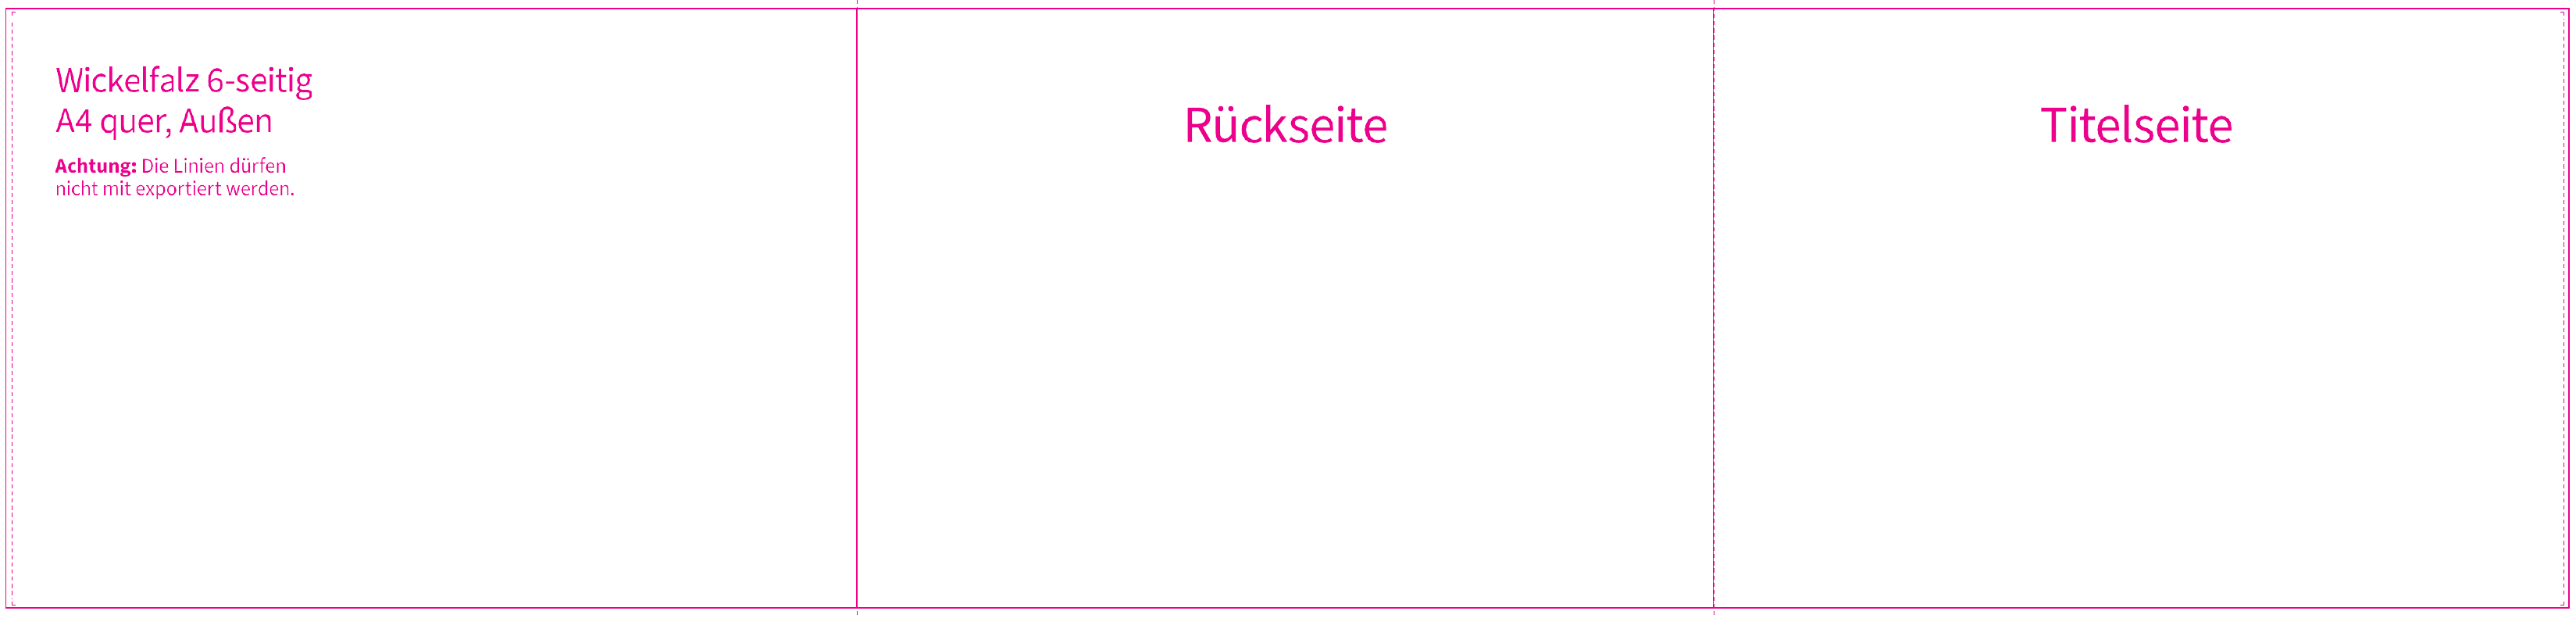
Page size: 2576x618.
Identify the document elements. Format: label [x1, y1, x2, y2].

text_box [56, 68, 82, 92]
text_box [55, 157, 294, 199]
text_box [1241, 116, 1261, 143]
text_box [179, 106, 271, 133]
text_box [1187, 107, 1211, 142]
text_box [1265, 104, 1386, 143]
text_box [55, 109, 91, 132]
table_header [858, 9, 1713, 607]
table_header [1714, 9, 2568, 607]
text_box [208, 68, 223, 92]
text_box [1215, 116, 1236, 143]
text_box [85, 66, 199, 92]
text_box [101, 114, 171, 140]
table_header [6, 9, 856, 607]
text_box [1228, 105, 1234, 112]
text_box [1218, 105, 1224, 112]
text_box [226, 66, 312, 100]
text_box [2041, 104, 2232, 143]
